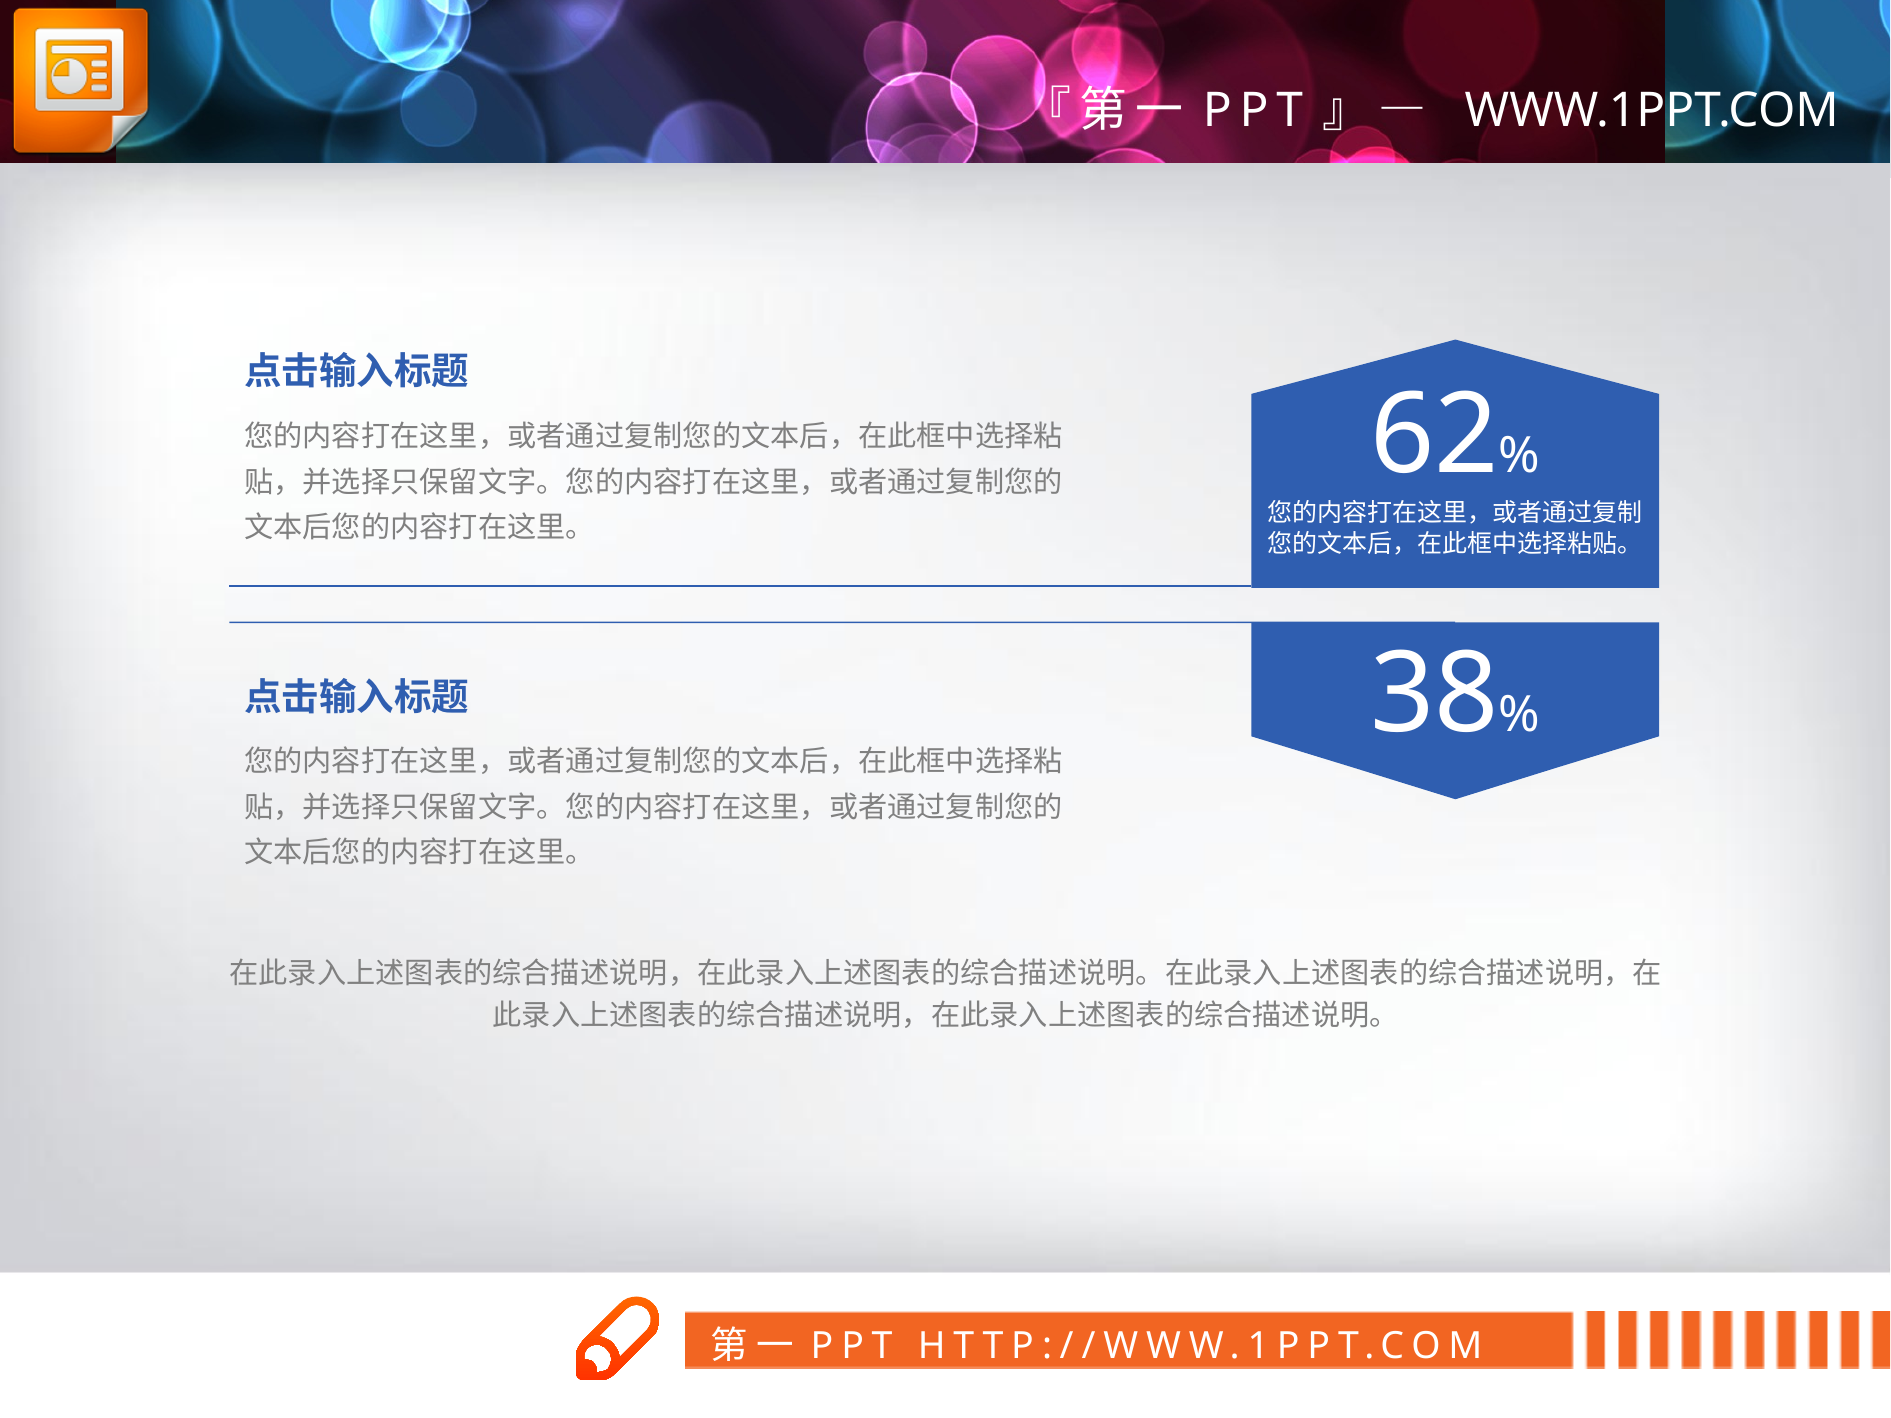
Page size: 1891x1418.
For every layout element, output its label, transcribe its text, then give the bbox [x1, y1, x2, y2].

text_box 点击输入标题 [229, 339, 687, 399]
picture [0, 0, 1891, 1275]
text_box 38% [1251, 622, 1660, 800]
text_box 您的内容打在这里，或者通过复制您的文本后，在此框中选择粘贴，并选择只保留文字。您的内容打在这里，或者通过复制您的文本后您的内容打在这里。 [229, 724, 1091, 876]
text_box 62% 您的内容打在这里，或者通过复制您的文本后，在此框中选择粘贴。 [1251, 339, 1660, 588]
text_box 您的内容打在这里，或者通过复制您的文本后，在此框中选择粘贴，并选择只保留文字。您的内容打在这里，或者通过复制您的文本后您的内容打在这里。 [229, 399, 1091, 551]
picture [685, 1311, 1891, 1369]
text_box 在此录入上述图表的综合描述说明，在此录入上述图表的综合描述说明。在此录入上述图表的综合描述说明，在此录入上述图表的综合描述说明，在此录入上述图表的综合描述说明。 [212, 939, 1680, 1039]
text_box 点击输入标题 [229, 664, 687, 724]
